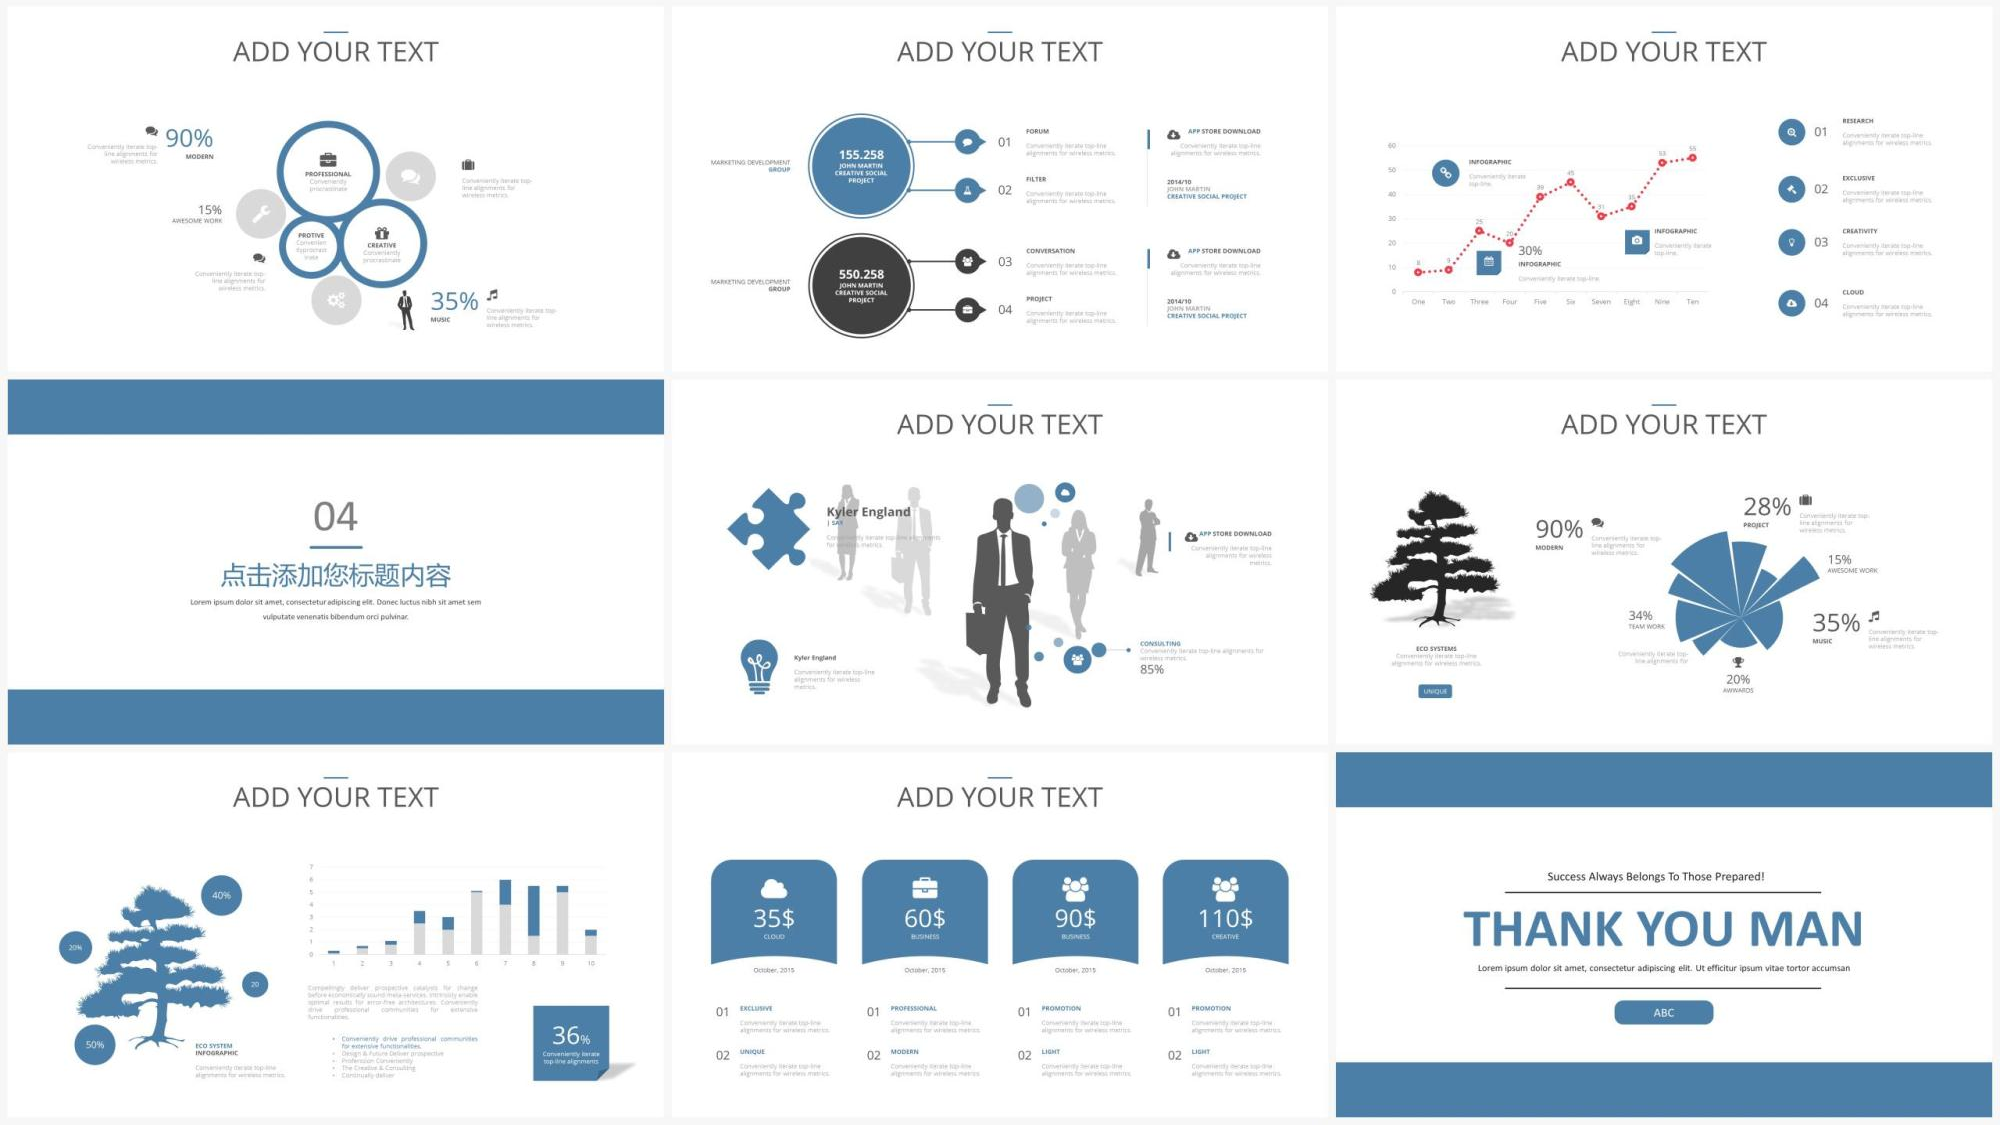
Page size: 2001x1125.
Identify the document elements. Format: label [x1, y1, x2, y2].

text_box [0, 0, 2000, 1125]
